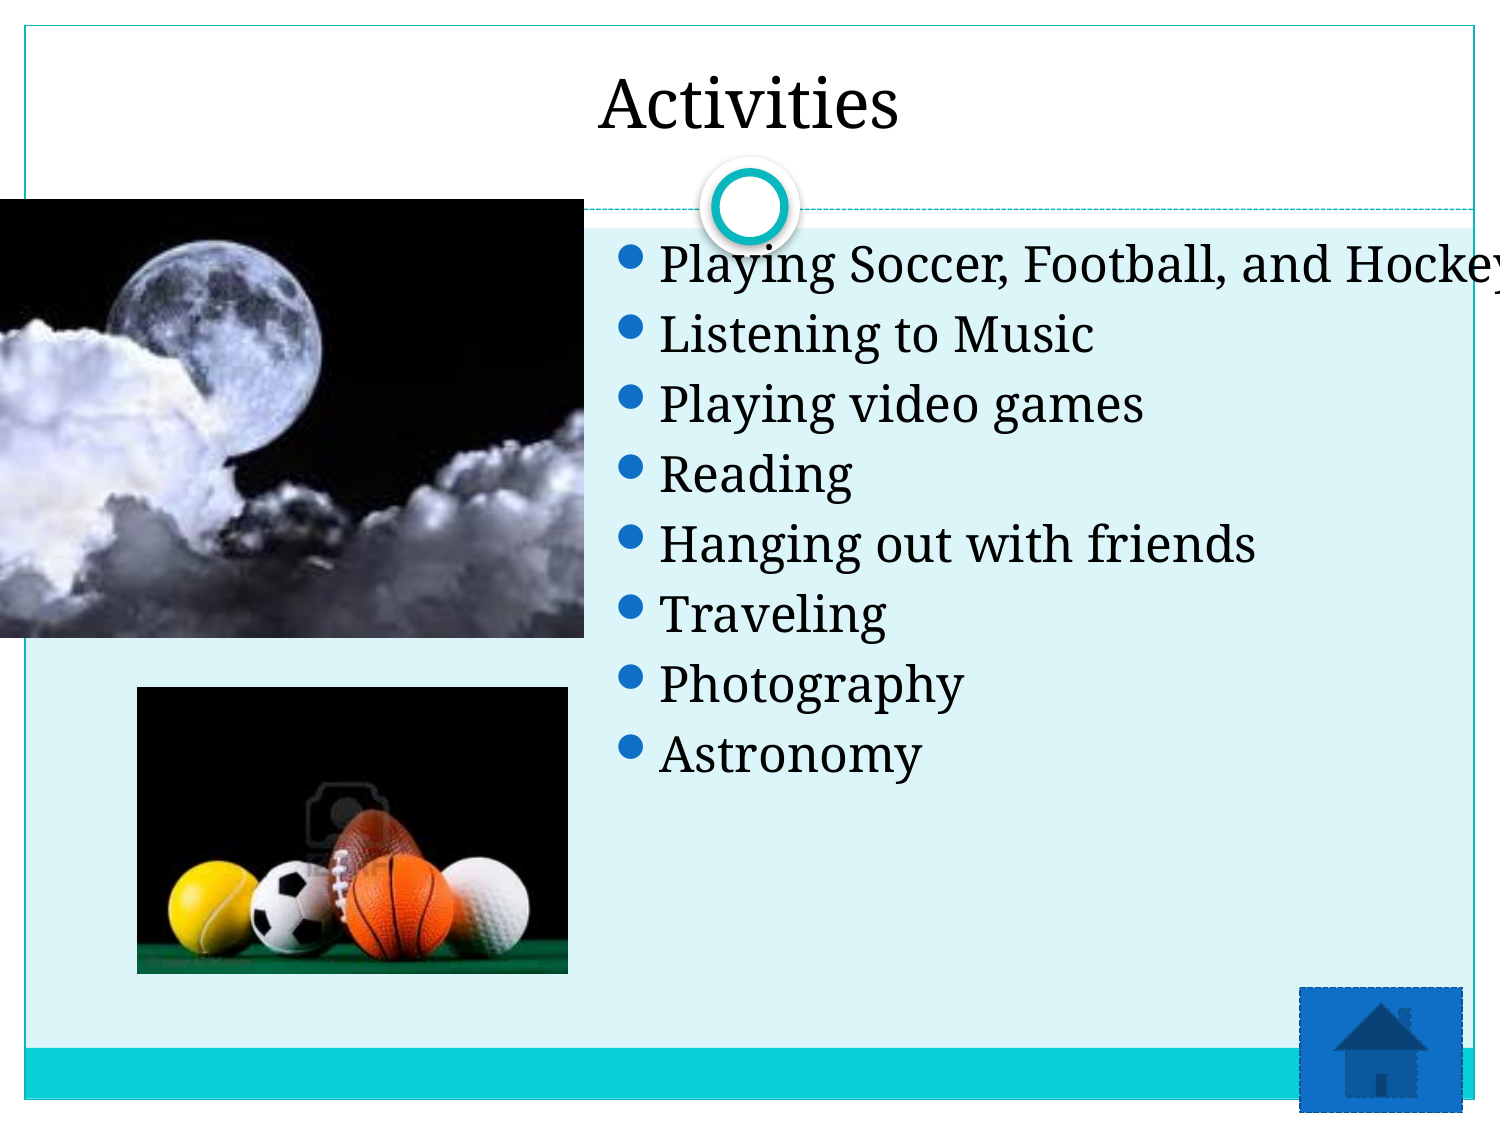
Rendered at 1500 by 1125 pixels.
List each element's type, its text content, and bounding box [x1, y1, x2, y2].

text_box [1299, 987, 1463, 1113]
list Playing Soccer, Football, and Hockey Listening to Music Playing video games Reading Hanging out with friends Traveling Photography Astronomy [600, 224, 1500, 968]
picture [137, 687, 568, 974]
picture [0, 199, 584, 638]
title Activities [50, 24, 1450, 150]
